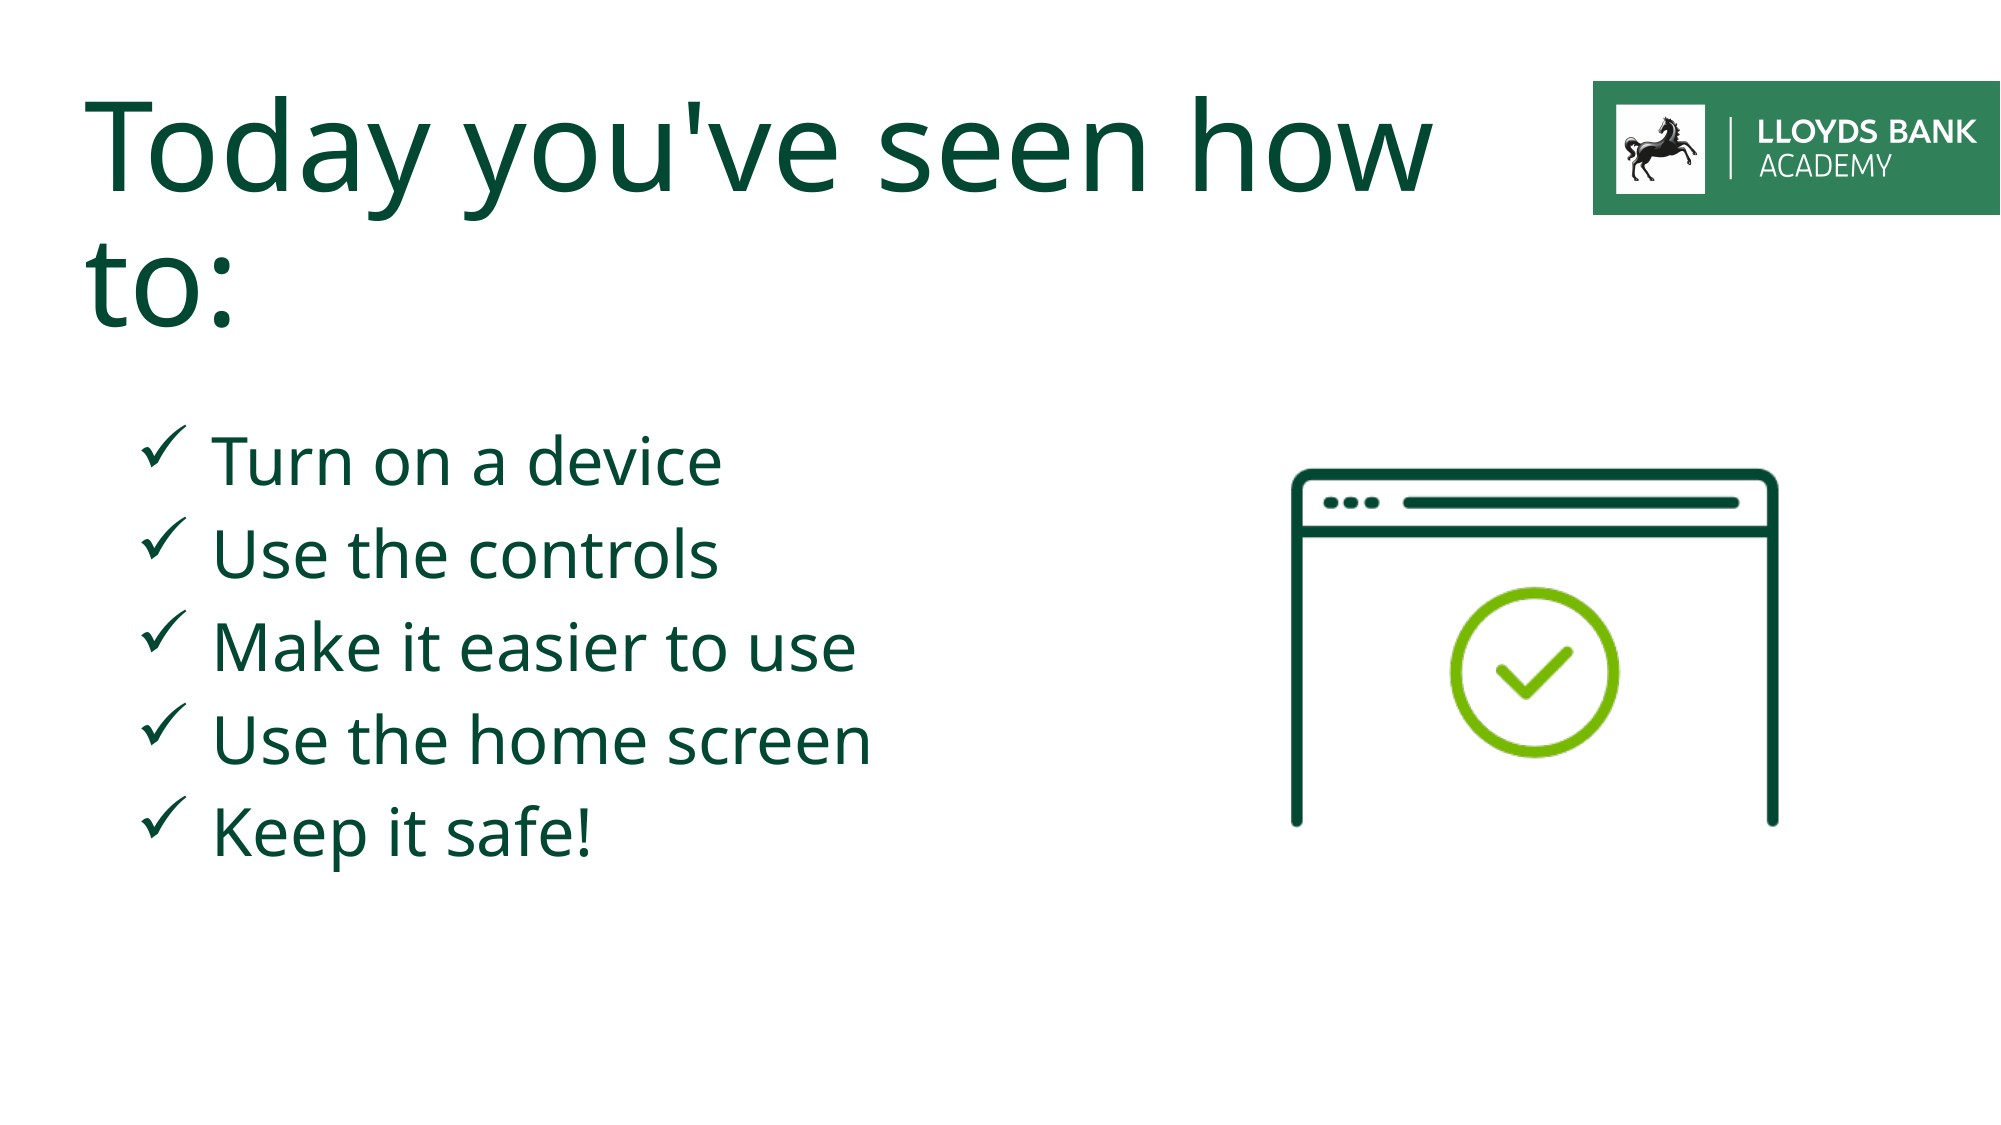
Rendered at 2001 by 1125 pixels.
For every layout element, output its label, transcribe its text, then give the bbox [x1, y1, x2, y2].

picture [1214, 328, 1856, 972]
picture [1593, 81, 2000, 215]
list Turn on a device Use the controls Make it easier to use Use the home screen Keep it safe! [121, 328, 1170, 972]
list Today you've seen how to: [69, 75, 1527, 221]
